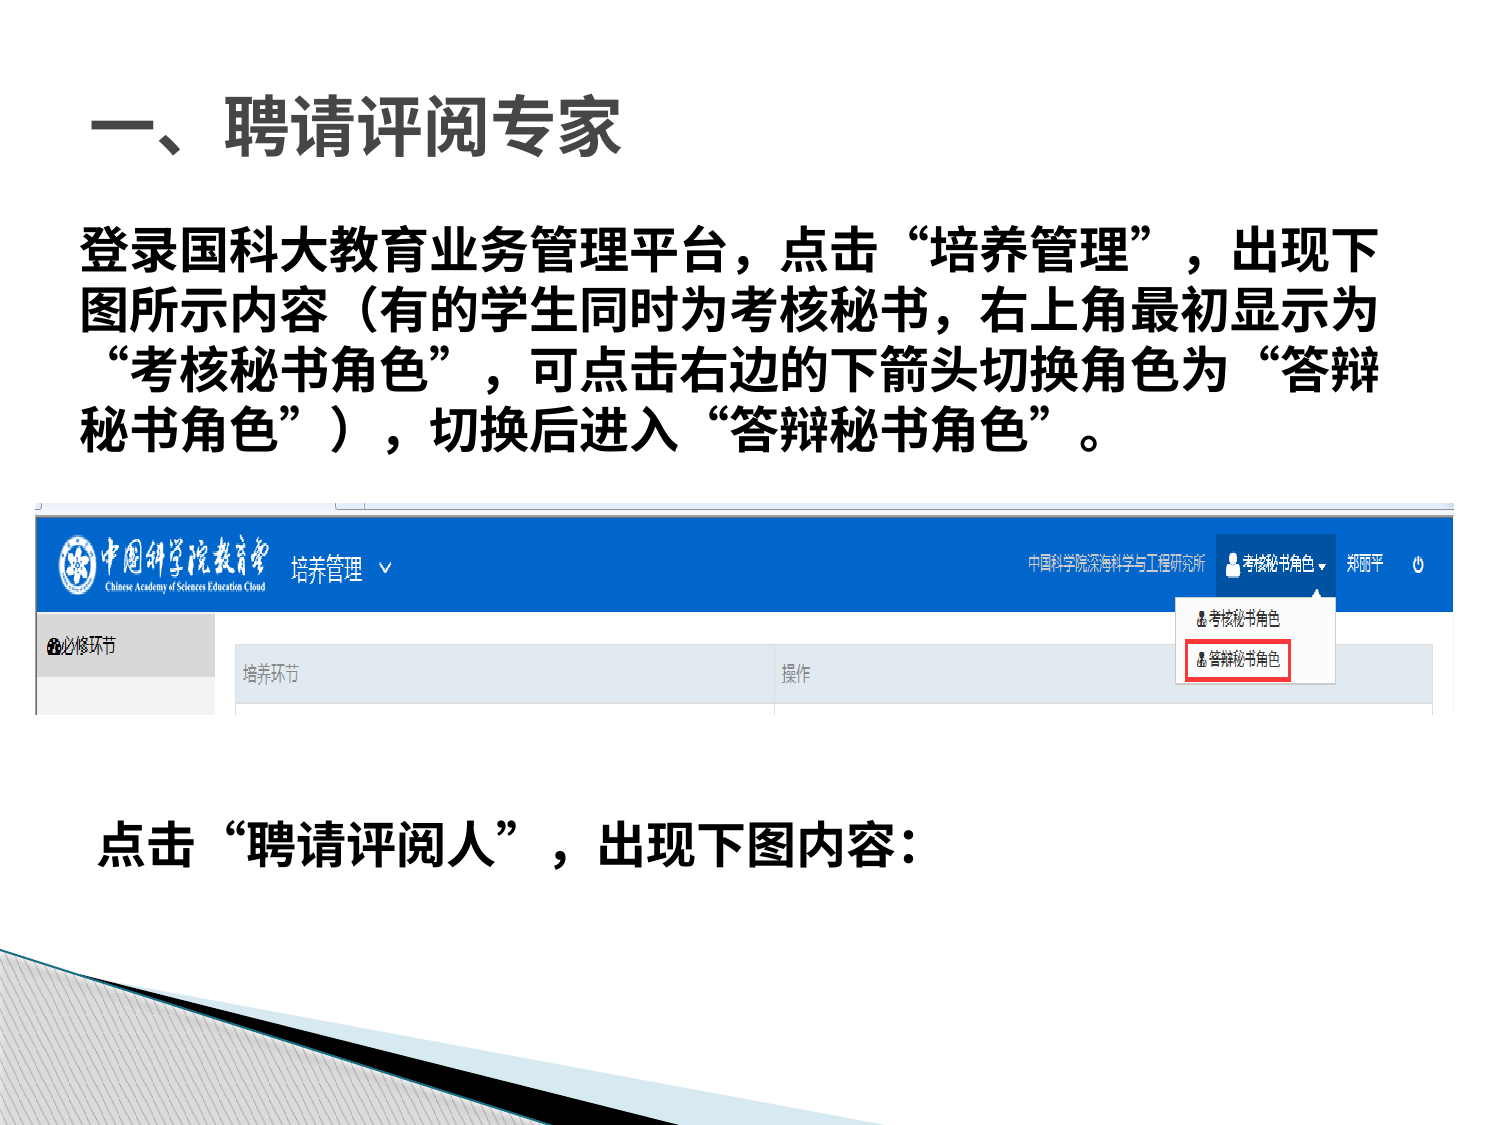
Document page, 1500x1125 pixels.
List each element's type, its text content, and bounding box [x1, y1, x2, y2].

picture [34, 503, 1454, 716]
text_box 点击“聘请评阅人”，出现下图内容： [81, 750, 1432, 938]
title 一、聘请评阅专家 [75, 30, 1425, 219]
text_box 登录国科大教育业务管理平台，点击“培养管理”，出现下图所示内容（有的学生同时为考核秘书，右上角最初显示为“考核秘书角色”，可点击右边的下箭头切换角色为“答辩秘书角色”），切换后进入“答辩秘书角色”。 [64, 245, 1415, 433]
